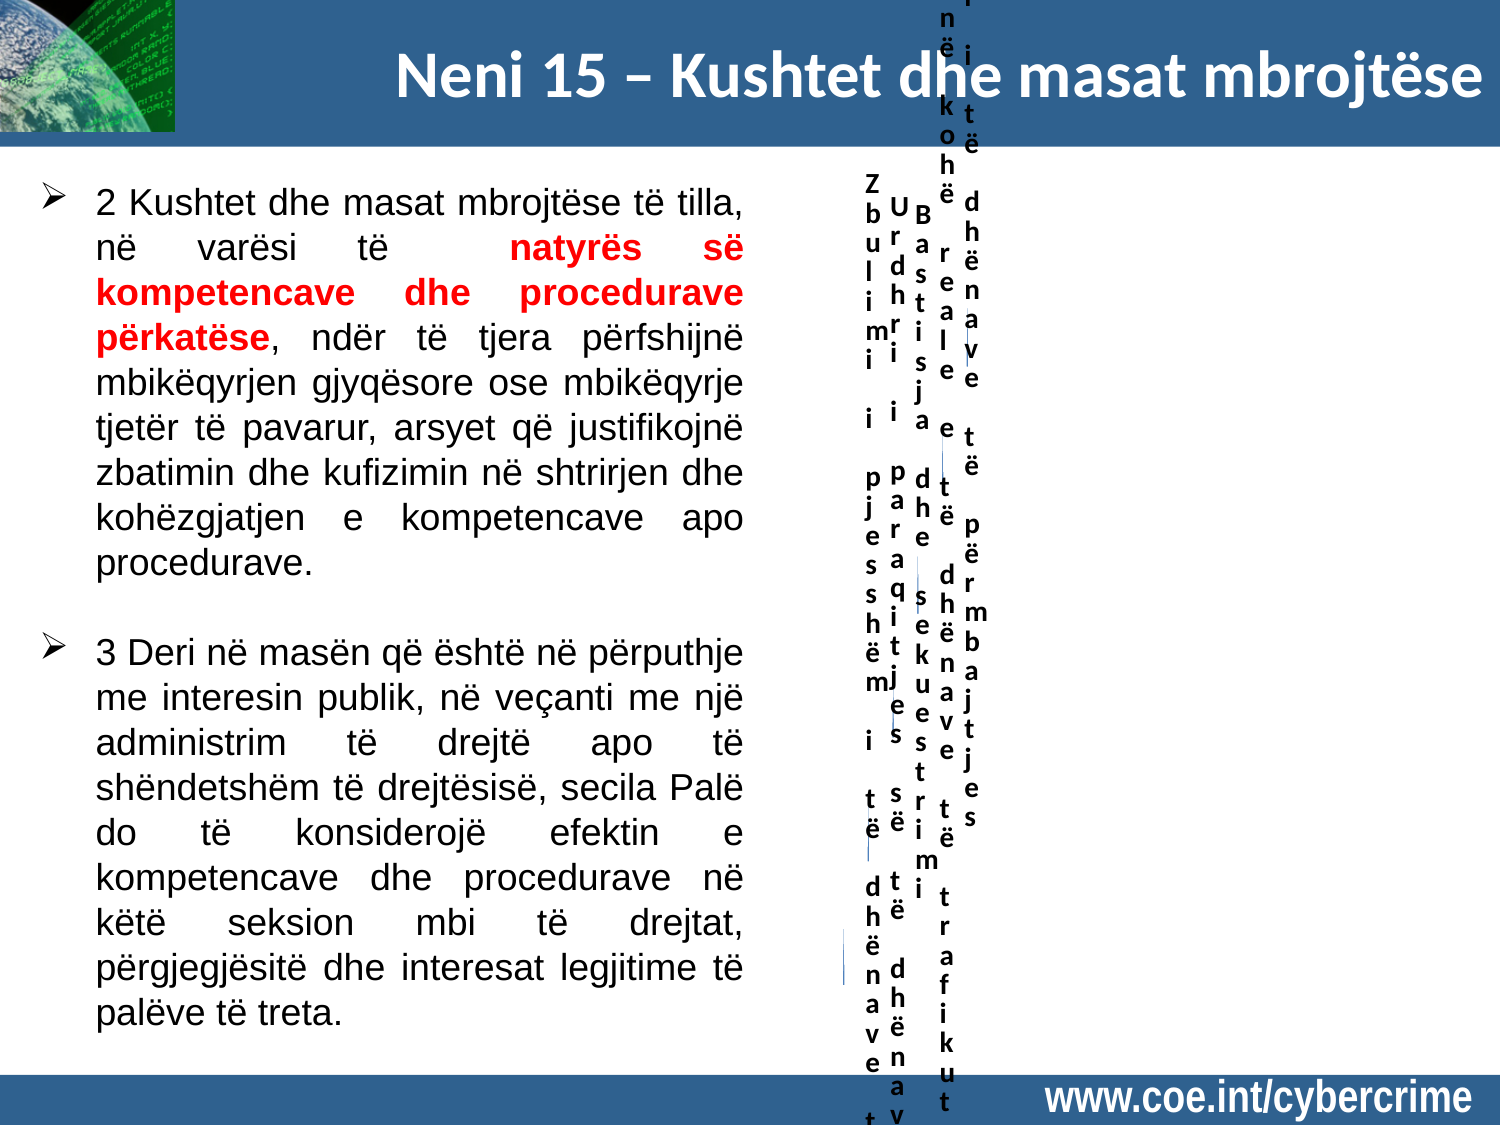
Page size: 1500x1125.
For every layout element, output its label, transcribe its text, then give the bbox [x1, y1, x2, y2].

picture [0, 0, 175, 132]
text_box Neni 15 – Kushtet dhe masat mbrojtëse [0, 0, 1500, 149]
text_box [0, 1073, 1030, 1125]
text_box www.coe.int/cybercrime [1030, 1059, 1500, 1125]
text_box 2 Kushtet dhe masat mbrojtëse të tilla, në varësi të natyrës së kompetencave dhe procedurave përkatëse, ndër të tjera përfshijnë mbikëqyrjen gjyqësore ose mbikëqyrje tjetër të pavarur, arsyet që justifikojnë zbatimin dhe kufizimin në shtrirjen dhe kohëzgjatjen e kompetencave apo procedurave. 3 Deri në masën që është në përputhje me interesin publik, në veçanti me një administrim të drejtë apo të shëndetshëm të drejtësisë, secila Palë do të konsiderojë efektin e kompetencave dhe procedurave në këtë seksion mbi të drejtat, përgjegjësitë dhe interesat legjitime të palëve të treta. [24, 170, 759, 1041]
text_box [765, 260, 1500, 1004]
